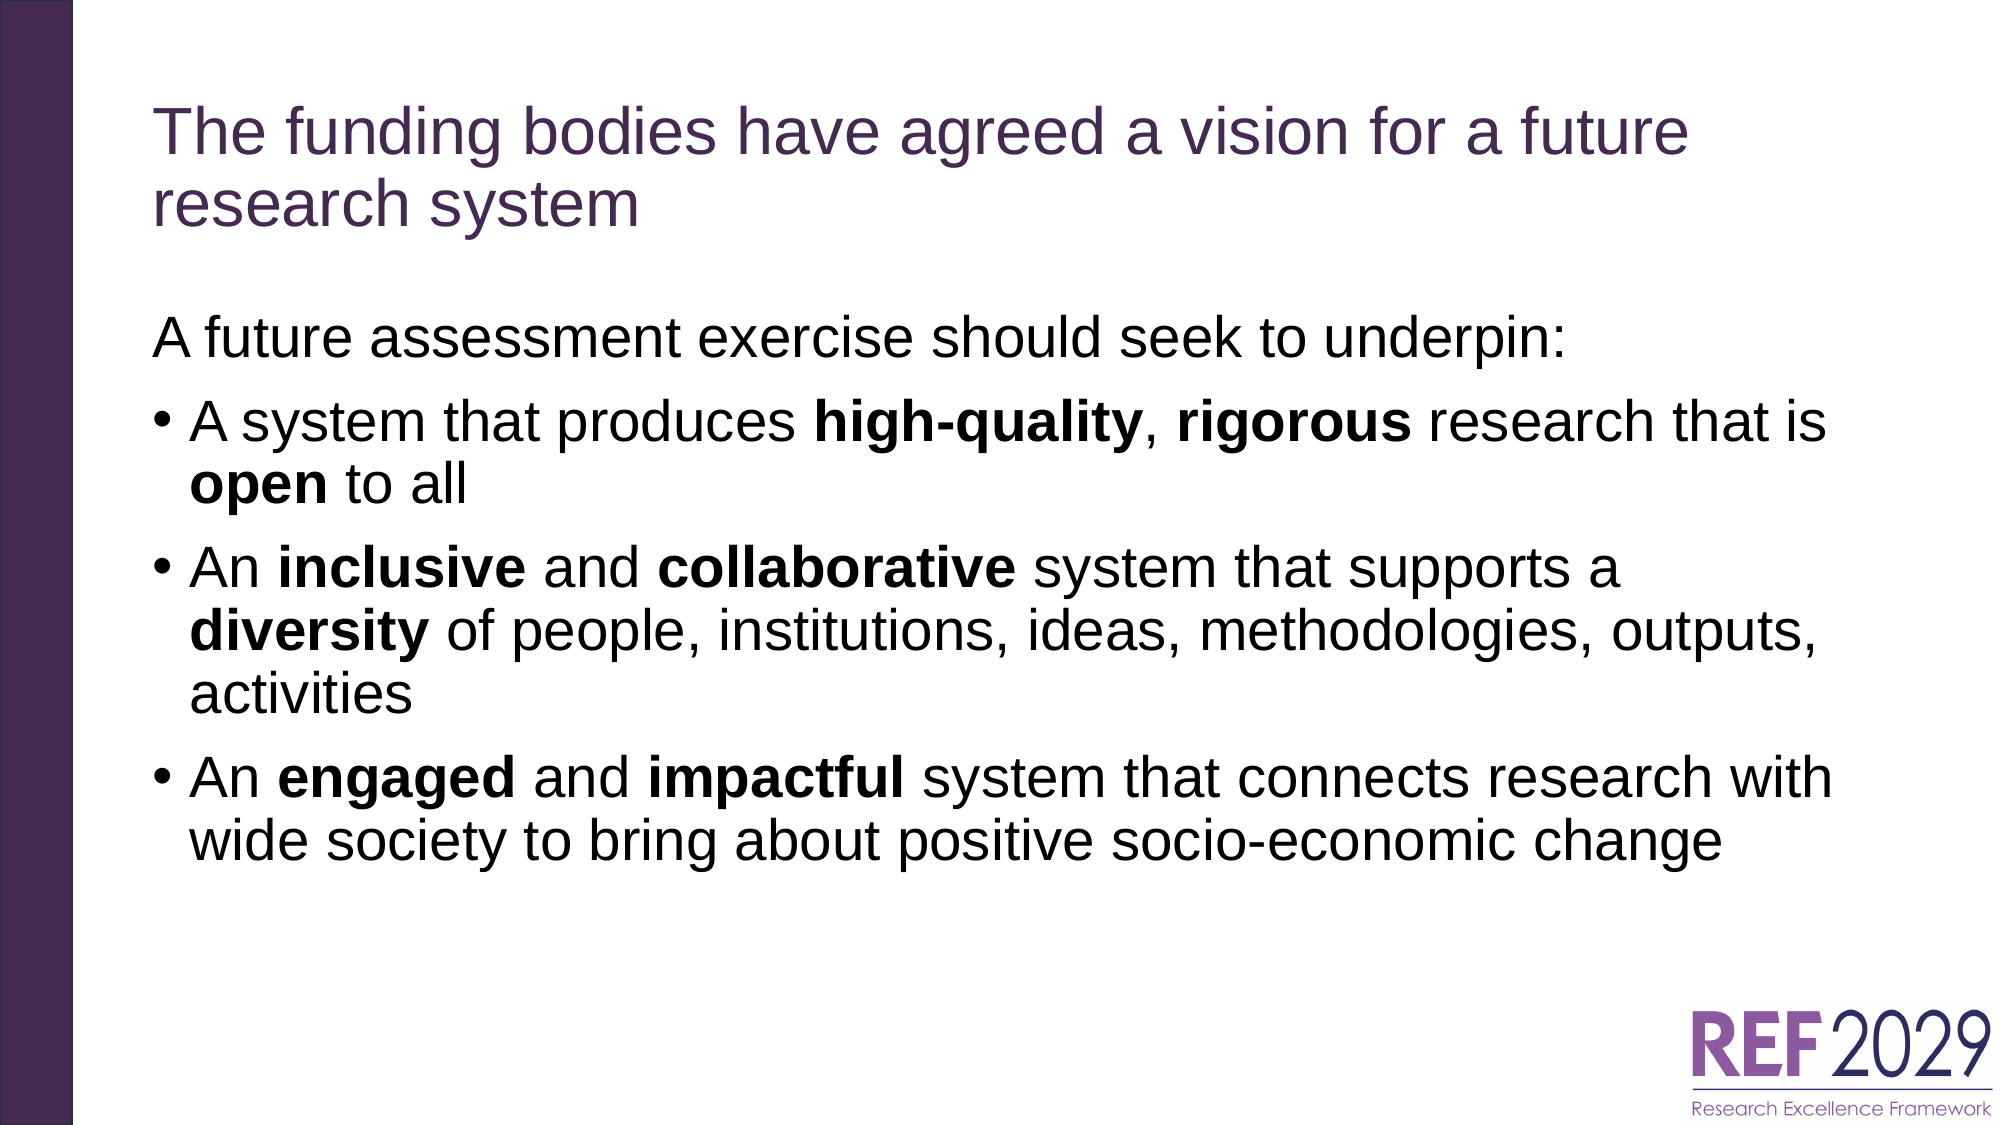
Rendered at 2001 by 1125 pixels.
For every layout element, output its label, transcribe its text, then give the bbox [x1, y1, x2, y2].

title The funding bodies have agreed a vision for a future research system [137, 59, 1863, 278]
picture [1685, 1002, 2000, 1125]
list A future assessment exercise should seek to underpin: A system that produces high-quality, rigorous research that is open to all An inclusive and collaborative system that supports a diversity of people, institutions, ideas, methodologies, outputs, activities An engaged and impactful system that connects research with wide society to bring about positive socio-economic change [137, 299, 1863, 1014]
